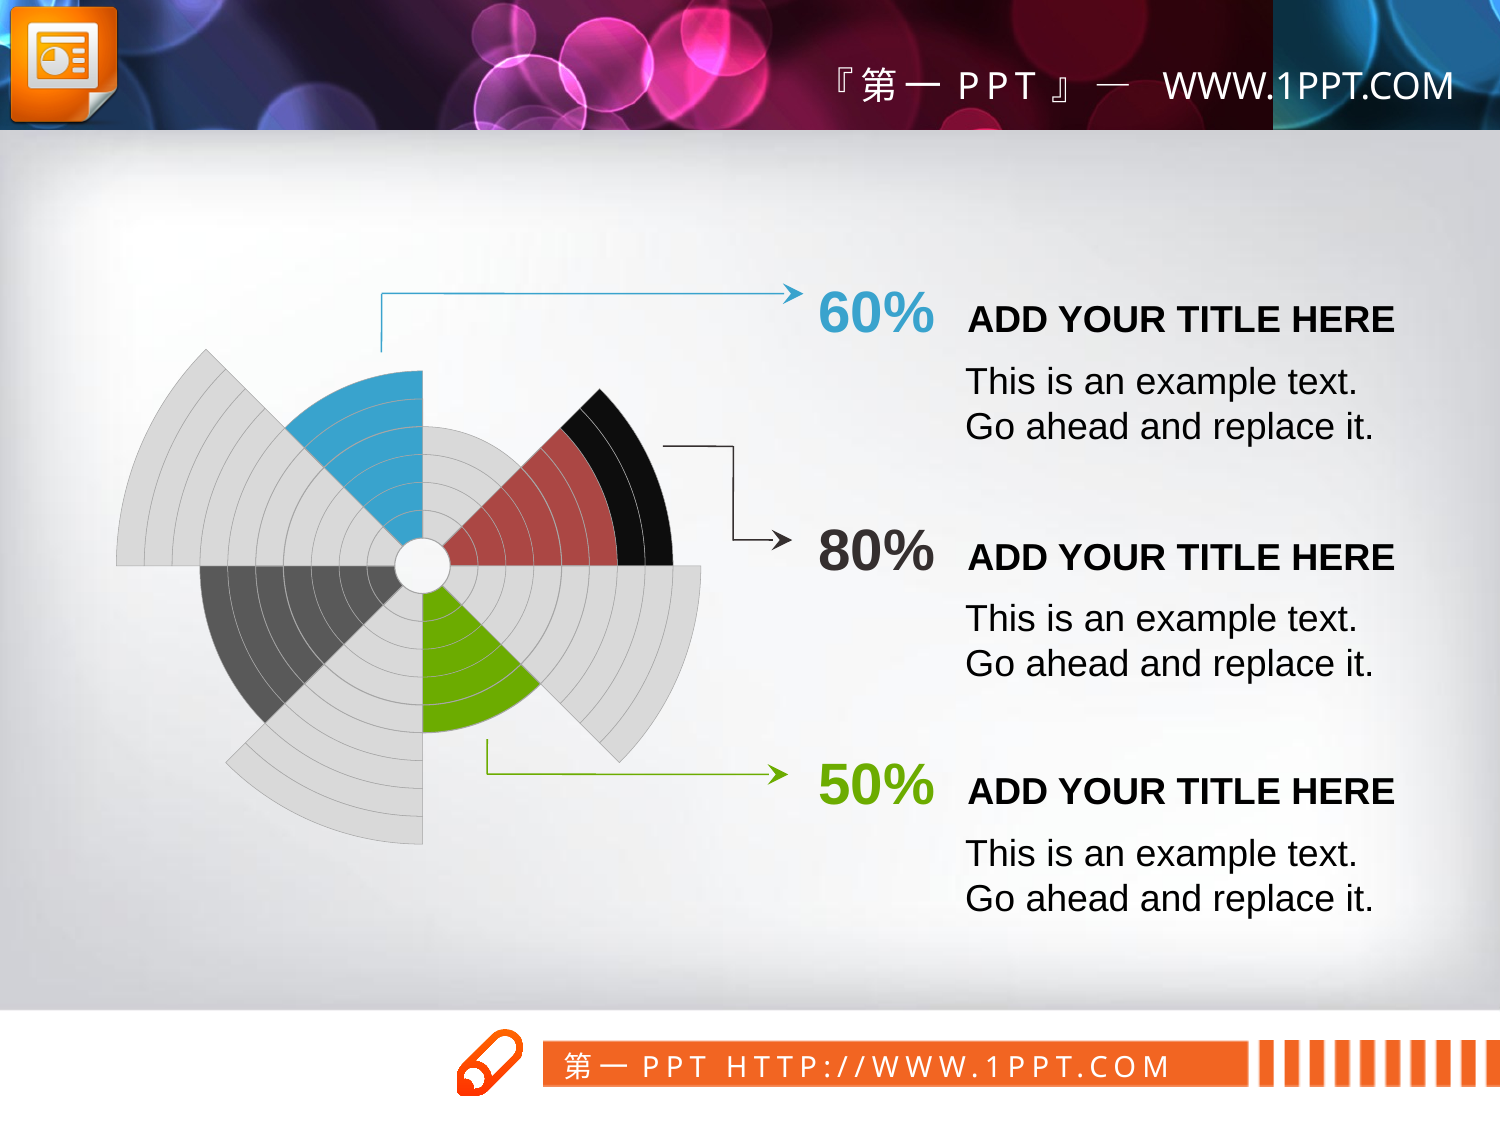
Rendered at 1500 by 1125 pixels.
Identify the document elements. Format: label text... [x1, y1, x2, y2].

chart [100, 246, 746, 886]
text_box 80% ADD YOUR TITLE HERE This is an example text. Go ahead and replace it. [803, 469, 1460, 692]
text_box 50% ADD YOUR TITLE HERE This is an example text. Go ahead and replace it. [803, 703, 1460, 927]
text_box 60% ADD YOUR TITLE HERE This is an example text. Go ahead and replace it. [803, 231, 1460, 454]
picture [0, 0, 1500, 1012]
picture [543, 1040, 1500, 1087]
